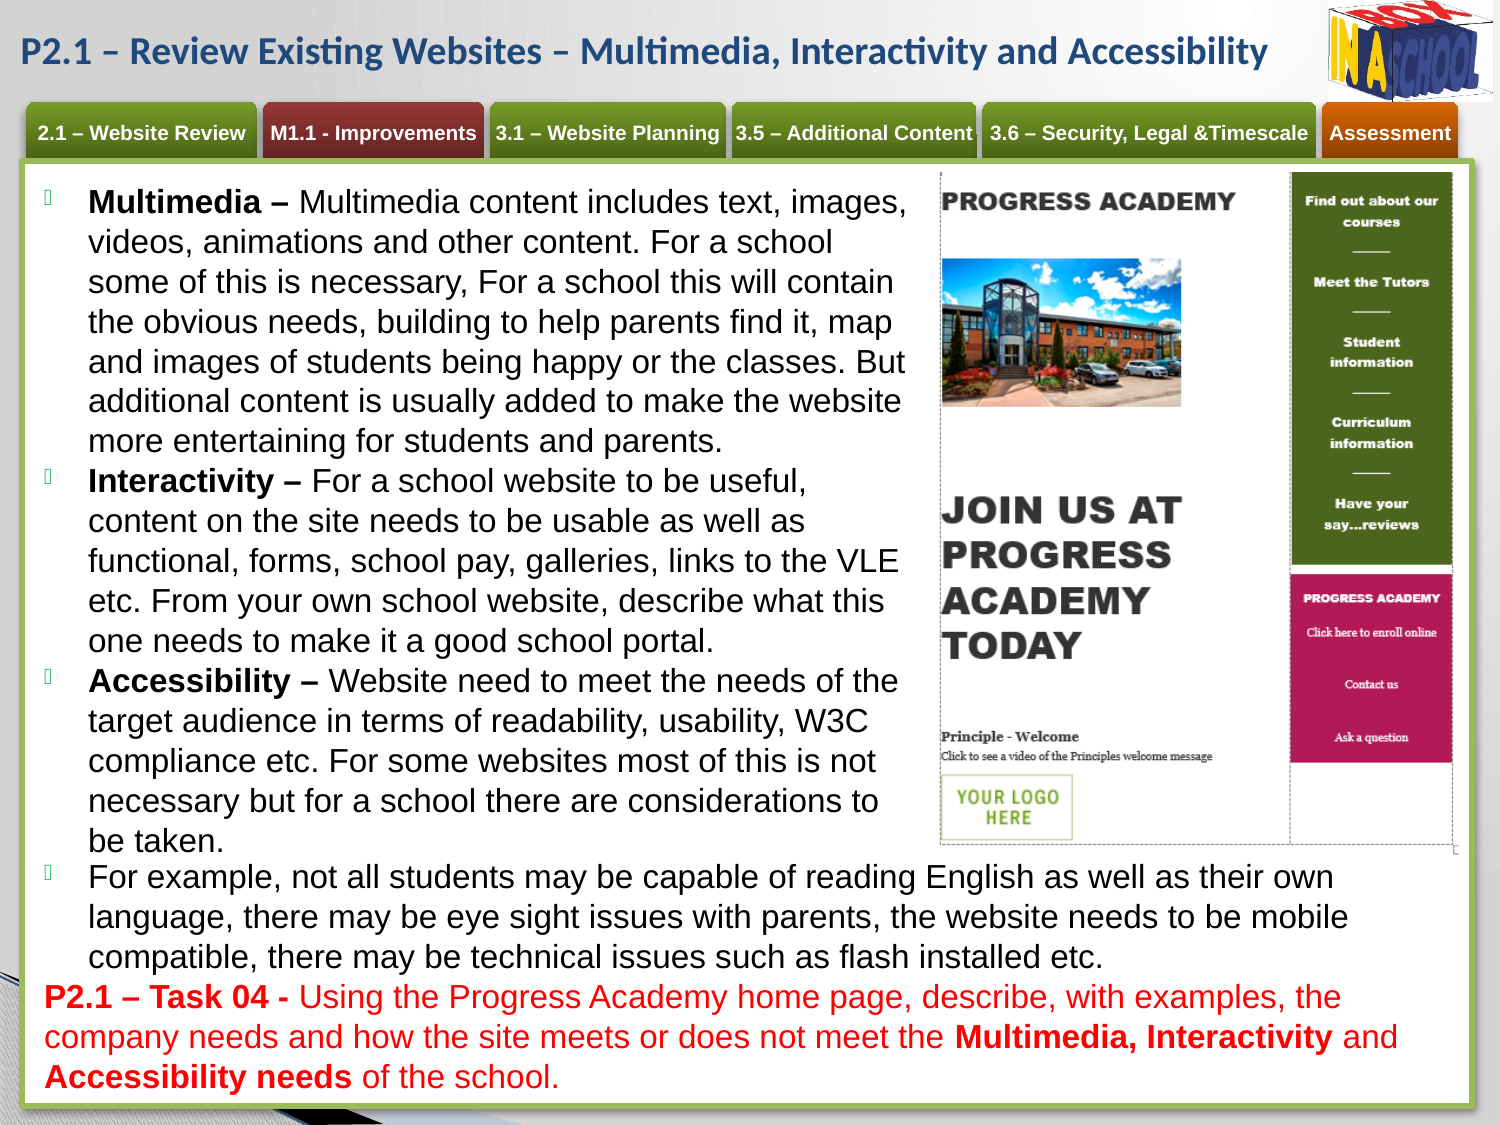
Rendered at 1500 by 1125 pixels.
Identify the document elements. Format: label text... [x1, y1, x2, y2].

text_box For example, not all students may be capable of reading English as well as their own language, there may be eye sight issues with parents, the website needs to be mobile compatible, there may be technical issues such as flash installed etc. P2.1 – Task 04 - Using the Progress Academy home page, describe, with examples, the company needs and how the site meets or does not meet the Multimedia, Interactivity and Accessibility needs of the school. [29, 848, 1459, 1103]
picture [926, 172, 1459, 857]
picture [1328, 0, 1494, 102]
title P2.1 – Review Existing Websites – Multimedia, Interactivity and Accessibility [5, 7, 1306, 90]
picture [281, 1114, 303, 1125]
list Multimedia – Multimedia content includes text, images, videos, animations and other content. For a school some of this is necessary, For a school this will contain the obvious needs, building to help parents find it, map and images of students being happy or the classes. But additional content is usually added to make the website more entertaining for students and parents. Interactivity – For a school website to be useful, content on the site needs to be usable as well as functional, forms, school pay, galleries, links to the VLE etc. From your own school website, describe what this one needs to make it a good school portal. Accessibility – Website need to meet the needs of the target audience in terms of readability, usability, W3C compliance etc. For some websites most of this is not necessary but for a school there are considerations to be taken. [29, 172, 926, 848]
